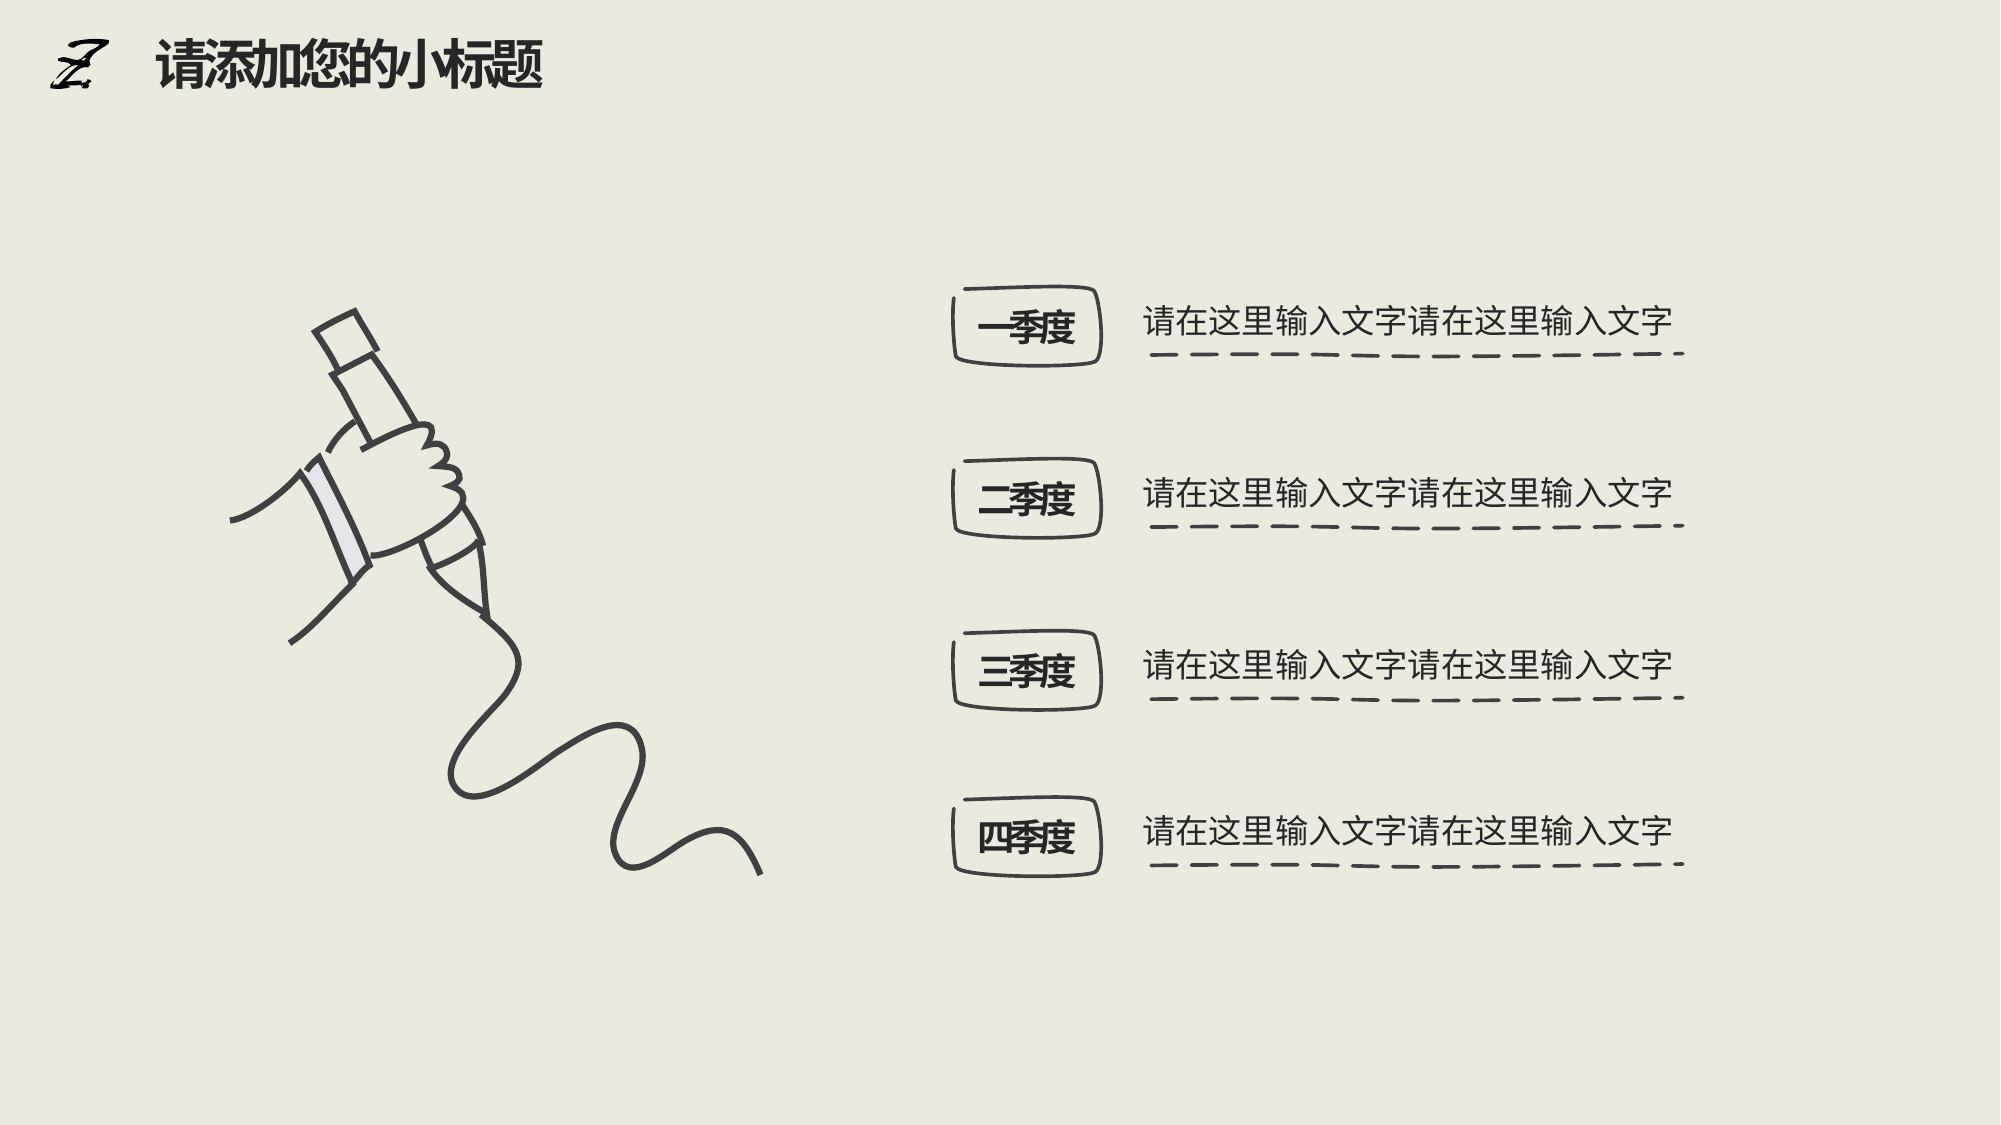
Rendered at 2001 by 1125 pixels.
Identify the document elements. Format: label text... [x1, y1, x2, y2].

text_box [1150, 352, 1684, 358]
text_box 三季度 [951, 629, 1103, 711]
picture [50, 38, 109, 89]
text_box 二季度 [951, 457, 1103, 539]
text_box 请添加您的小标题 [139, 23, 560, 103]
text_box 一季度 [951, 285, 1103, 367]
text_box [1150, 863, 1684, 868]
text_box 四季度 [951, 796, 1103, 878]
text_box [250, 317, 692, 948]
text_box 请在这里输入文字请在这里输入文字 [1127, 793, 1880, 858]
text_box [1150, 696, 1684, 702]
text_box [1150, 524, 1684, 530]
text_box 请在这里输入文字请在这里输入文字 [1127, 627, 1880, 692]
text_box 请在这里输入文字请在这里输入文字 [1127, 282, 1880, 348]
text_box 请在这里输入文字请在这里输入文字 [1127, 454, 1880, 520]
